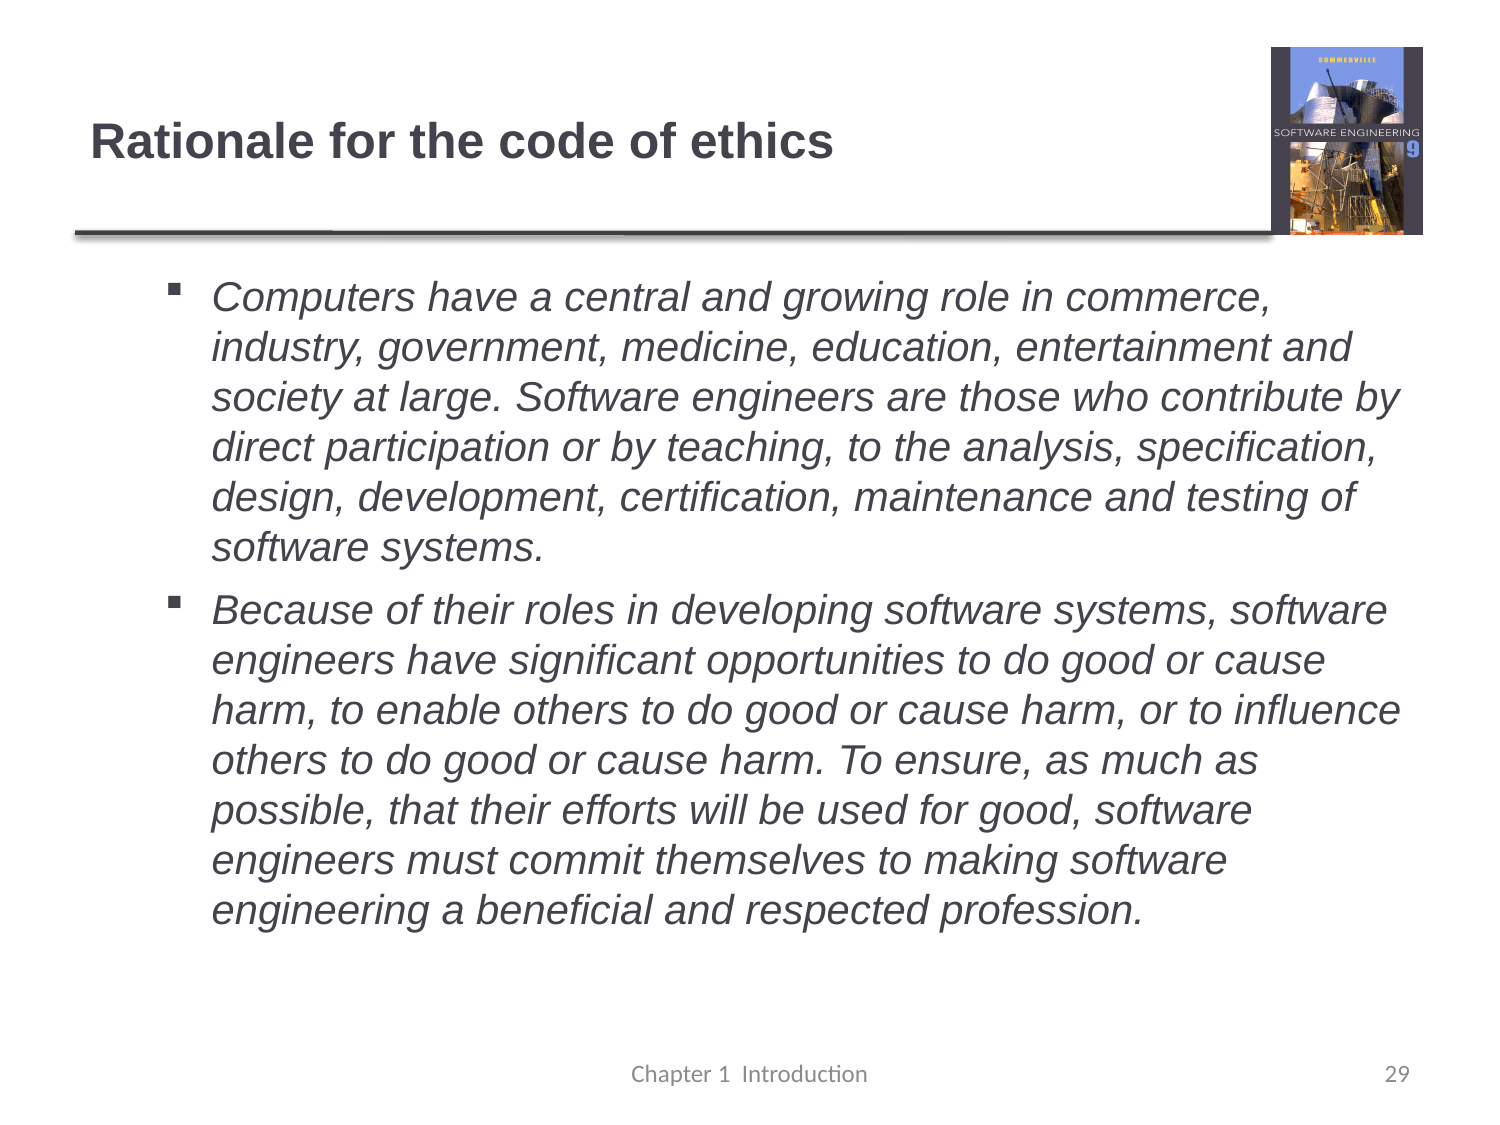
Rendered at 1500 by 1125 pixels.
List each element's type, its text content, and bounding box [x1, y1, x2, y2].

slide_number 29 [1074, 1042, 1425, 1103]
picture [1272, 47, 1423, 235]
title Rationale for the code of ethics [74, 44, 1272, 233]
list Computers have a central and growing role in commerce, industry, government, medicine, education, entertainment and society at large. Software engineers are those who contribute by direct participation or by teaching, to the analysis, specification, design, development, certification, maintenance and testing of software systems. Because of their roles in developing software systems, software engineers have significant opportunities to do good or cause harm, to enable others to do good or cause harm, or to influence others to do good or cause harm. To ensure, as much as possible, that their efforts will be used for good, software engineers must commit themselves to making software engineering a beneficial and respected profession. [75, 262, 1425, 1005]
footer Chapter 1 Introduction [512, 1042, 988, 1103]
